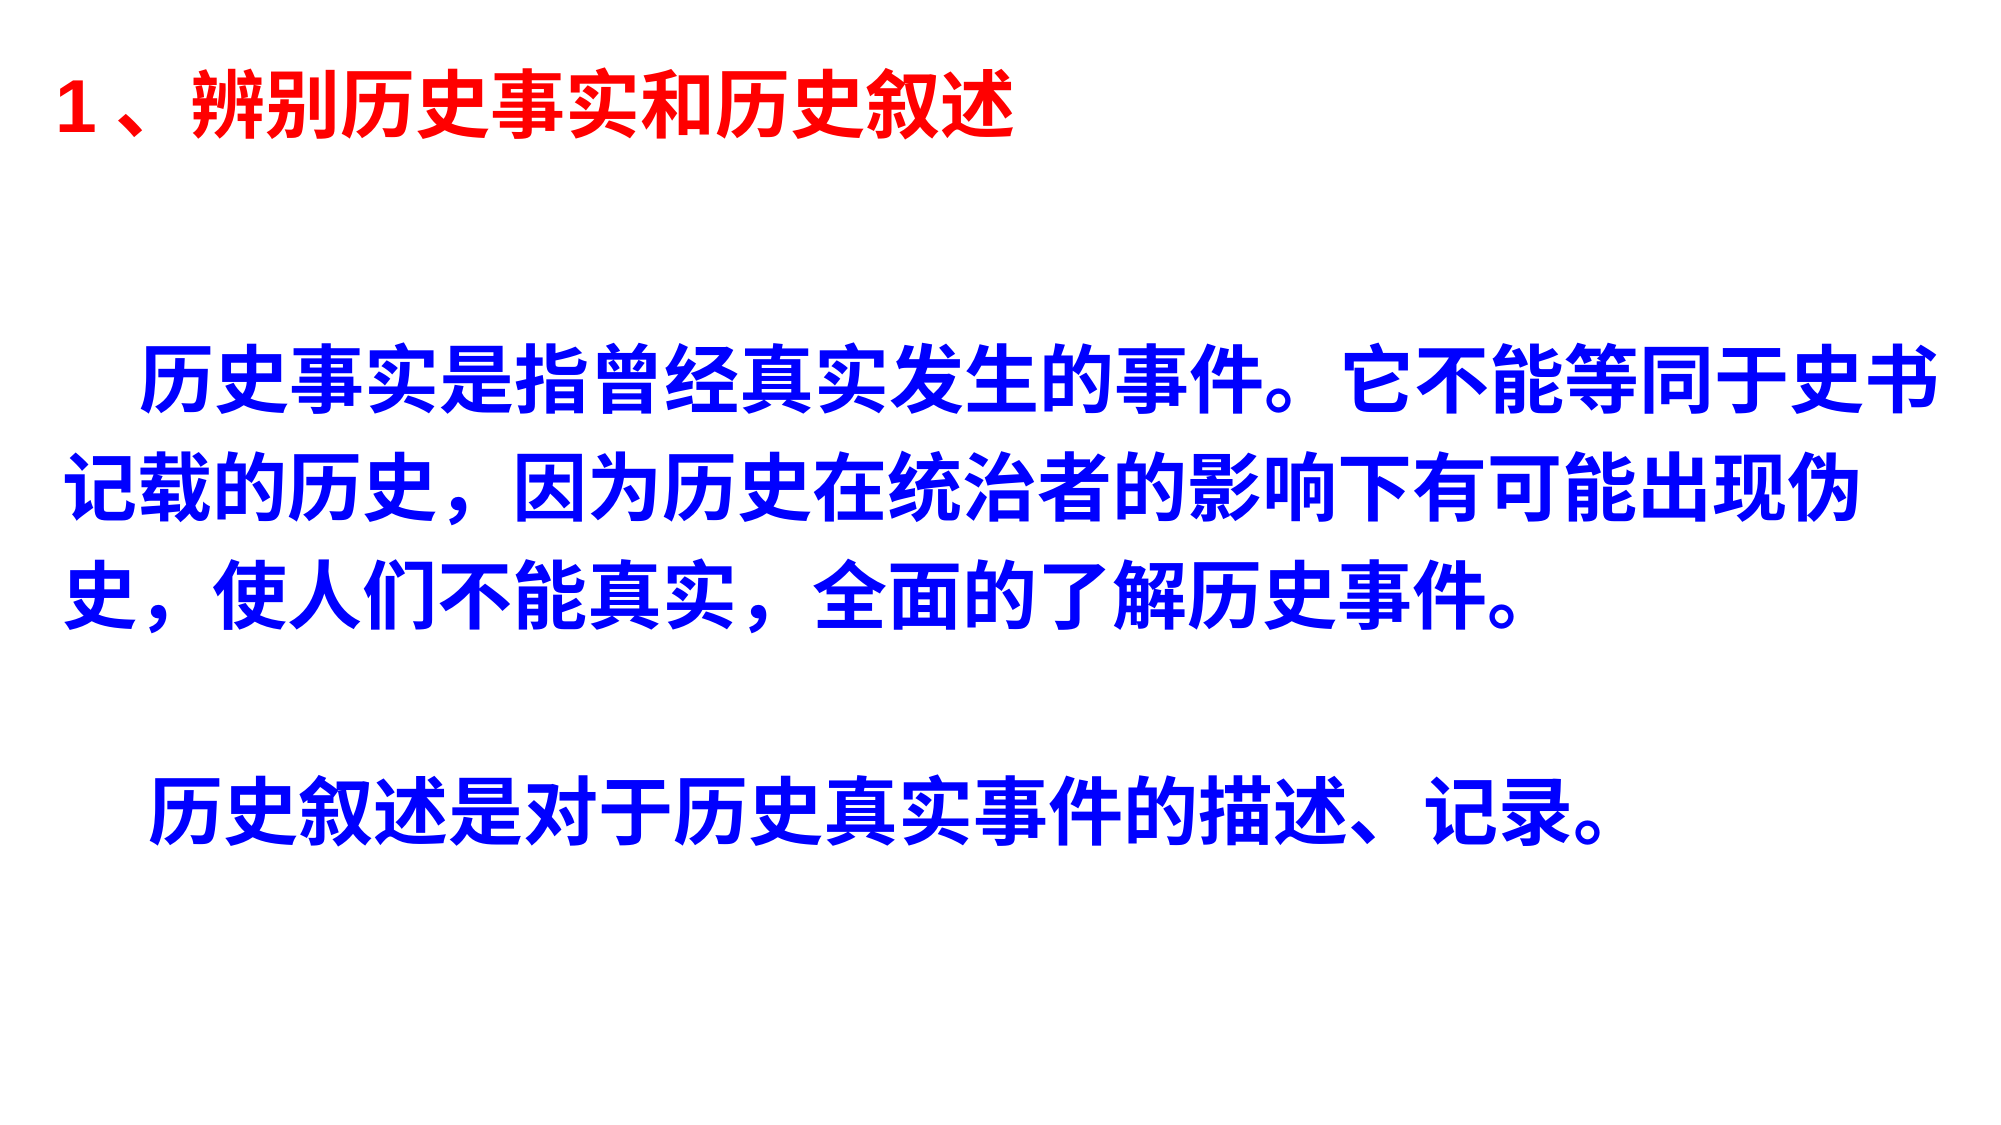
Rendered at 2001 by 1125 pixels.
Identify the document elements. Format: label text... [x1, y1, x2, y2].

text_box 历史事实是指曾经真实发生的事件。它不能等同于史书记载的历史，因为历史在统治者的影响下有可能出现伪史，使人们不能真实，全面的了解历史事件。 历史叙述是对于历史真实事件的描述、记录。 [47, 307, 1958, 862]
text_box 1、辨别历史事实和历史叙述 [40, 49, 1030, 155]
